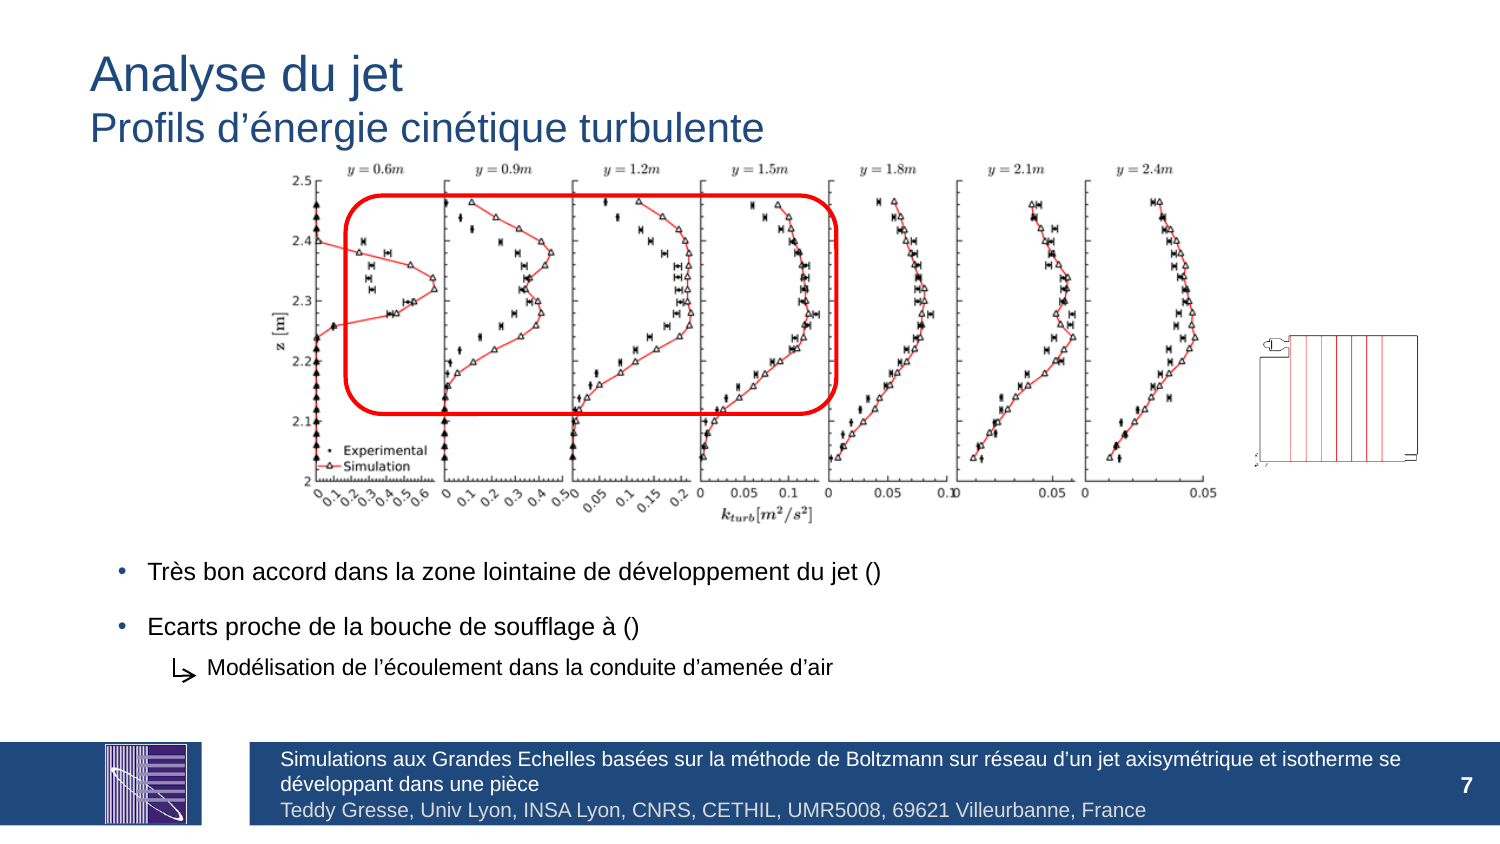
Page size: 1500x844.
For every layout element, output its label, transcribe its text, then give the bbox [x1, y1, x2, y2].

picture [257, 158, 1243, 535]
picture [105, 744, 187, 824]
text_box Simulations aux Grandes Echelles basées sur la méthode de Boltzmann sur réseau d’un jet axisymétrique et isotherme se développant dans une pièce [265, 752, 1471, 788]
title Analyse du jet Profils d’énergie cinétique turbulente [75, 33, 1425, 133]
text_box Teddy Gresse, Univ Lyon, INSA Lyon, CNRS, CETHIL, UMR5008, 69621 Villeurbanne, France [265, 789, 1471, 825]
picture [1253, 333, 1419, 468]
text_box 7 [1445, 763, 1478, 806]
